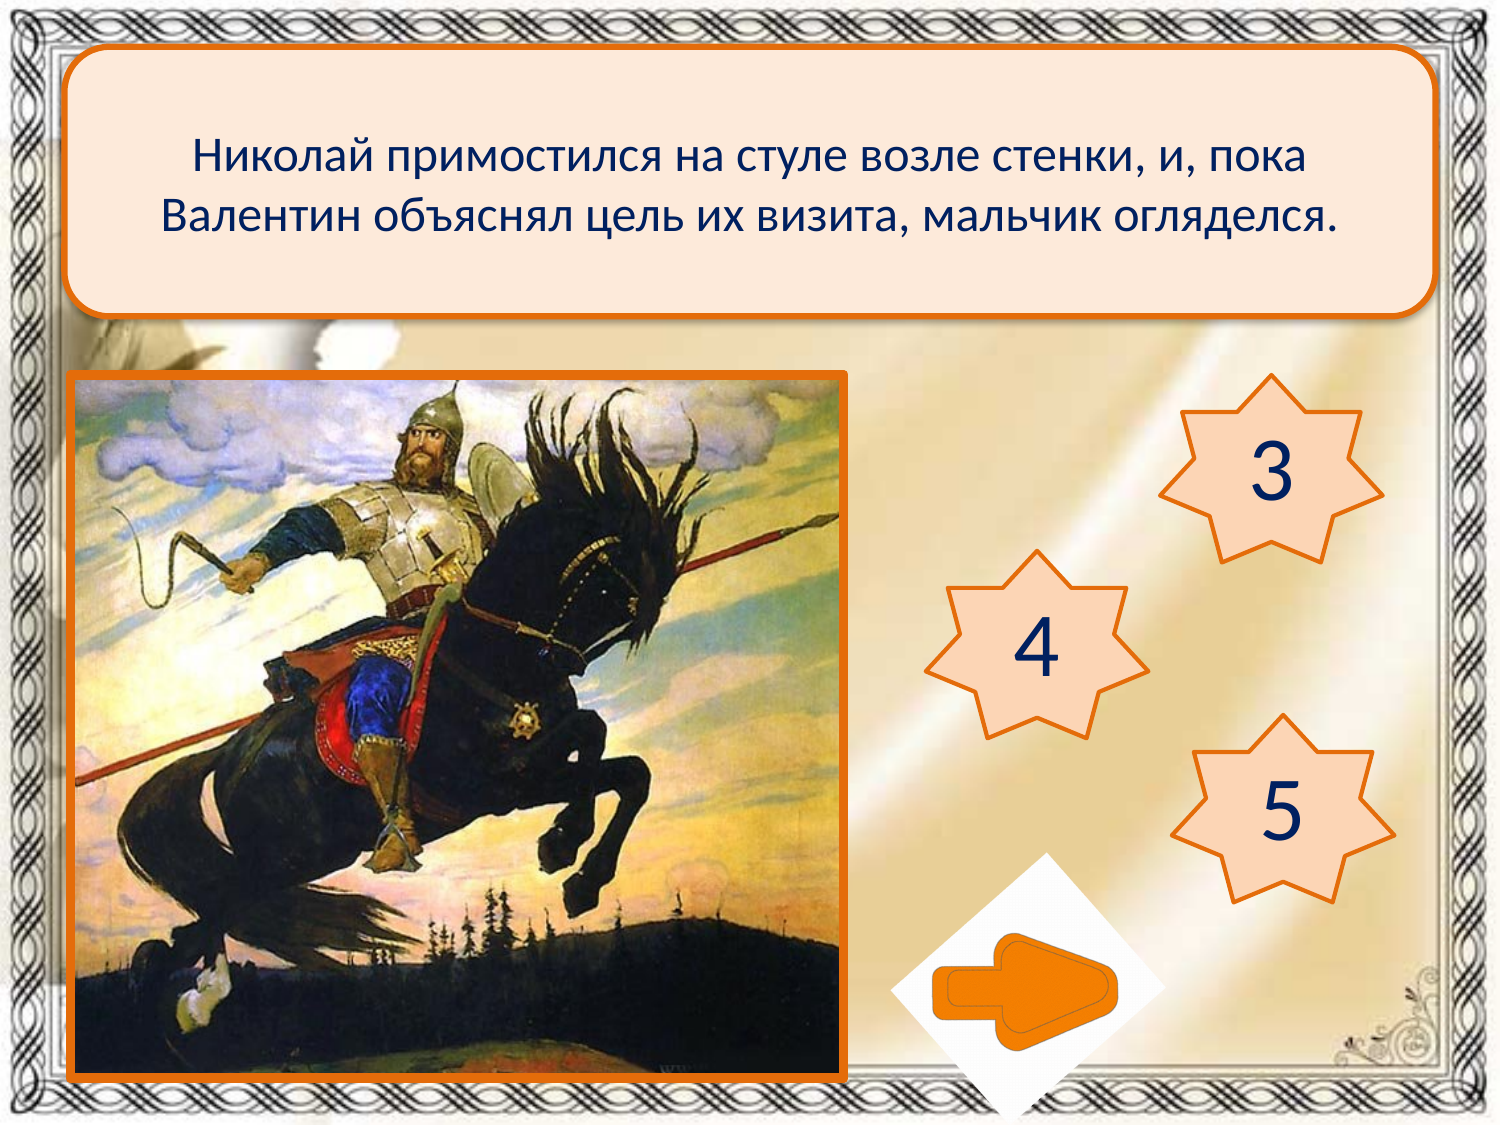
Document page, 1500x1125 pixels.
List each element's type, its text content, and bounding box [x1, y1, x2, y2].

text_box Николай примостился на стуле возле стенки, и, пока Валентин объяснял цель их визита, мальчик огляделся. [62, 44, 1438, 319]
text_box 5 [1169, 712, 1397, 905]
text_box [68, 373, 846, 1080]
text_box 4 [923, 548, 1151, 741]
picture [0, 0, 1500, 1125]
text_box 3 [1158, 372, 1385, 565]
